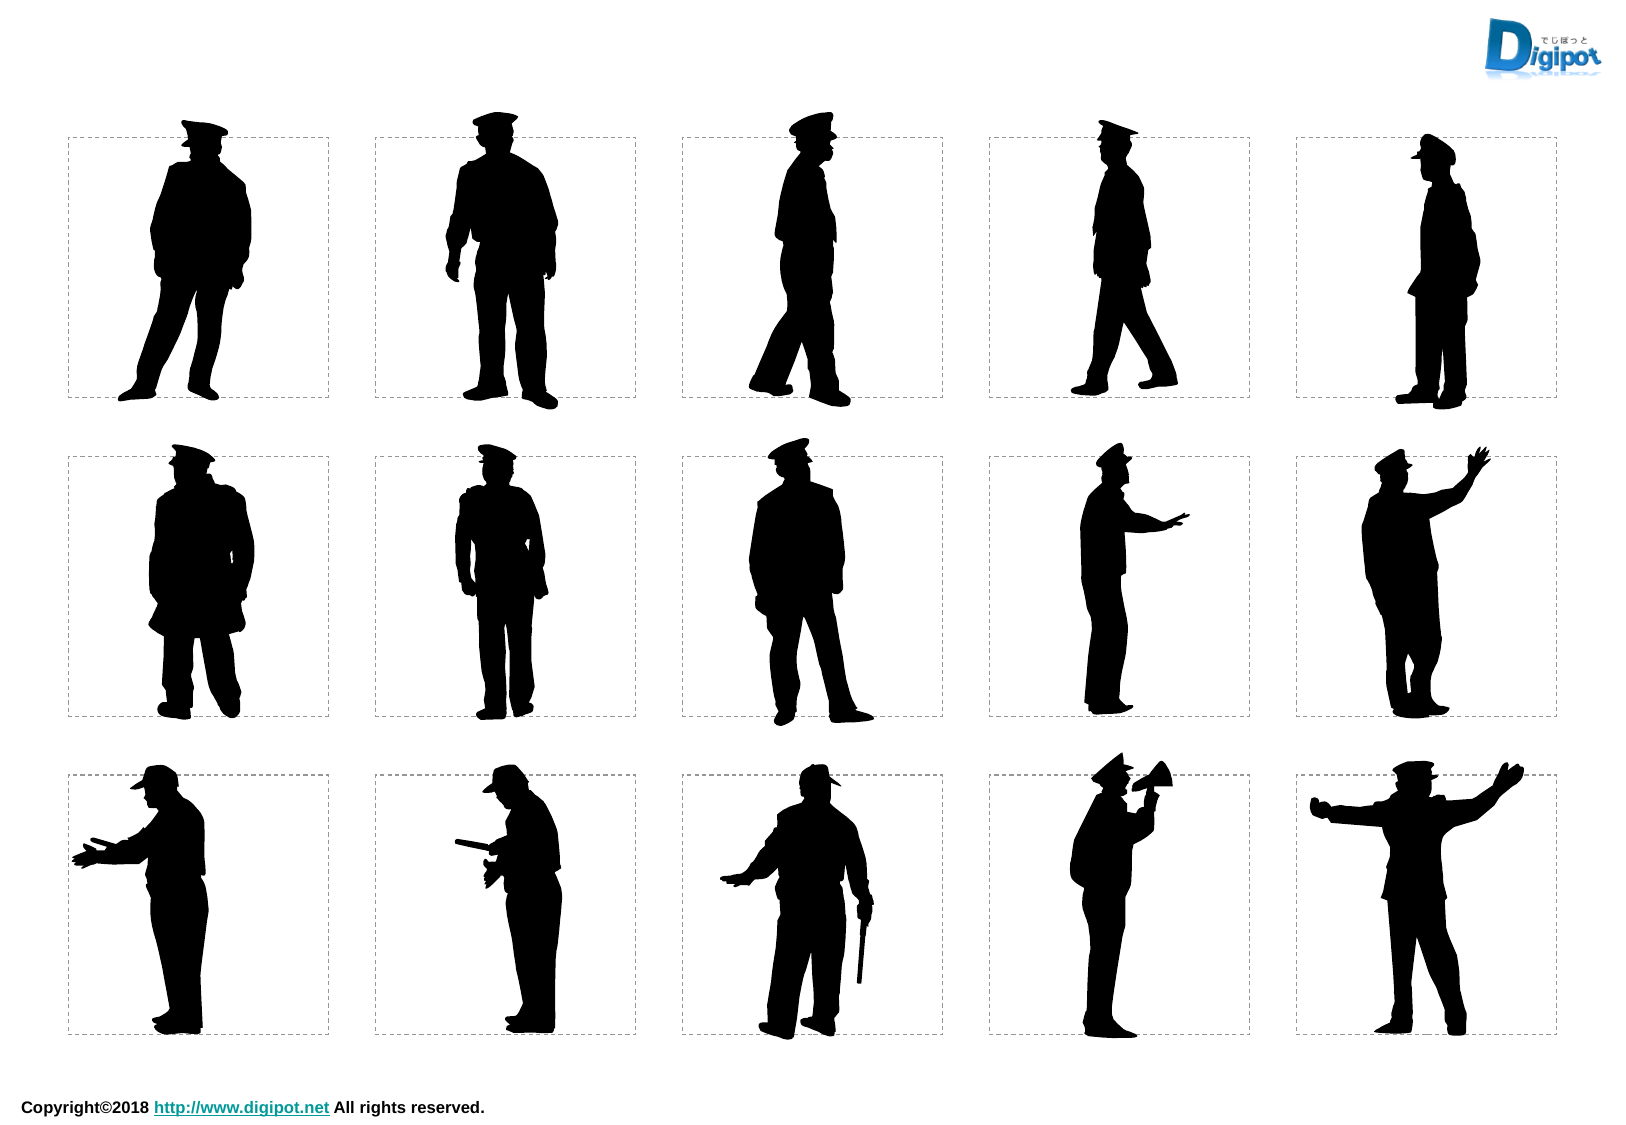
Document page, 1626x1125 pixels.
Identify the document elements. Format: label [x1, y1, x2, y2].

text_box [148, 444, 255, 720]
text_box [1070, 120, 1178, 396]
text_box [71, 764, 209, 1035]
text_box [445, 112, 559, 410]
text_box [1069, 752, 1173, 1039]
text_box [1309, 760, 1524, 1036]
text_box [1395, 133, 1481, 410]
picture [1485, 18, 1602, 82]
text_box [1361, 446, 1491, 719]
text_box [454, 764, 563, 1034]
text_box [720, 764, 874, 1040]
text_box [455, 444, 549, 720]
text_box [117, 120, 252, 402]
text_box [748, 438, 875, 726]
text_box [748, 112, 851, 407]
text_box [1080, 442, 1190, 715]
